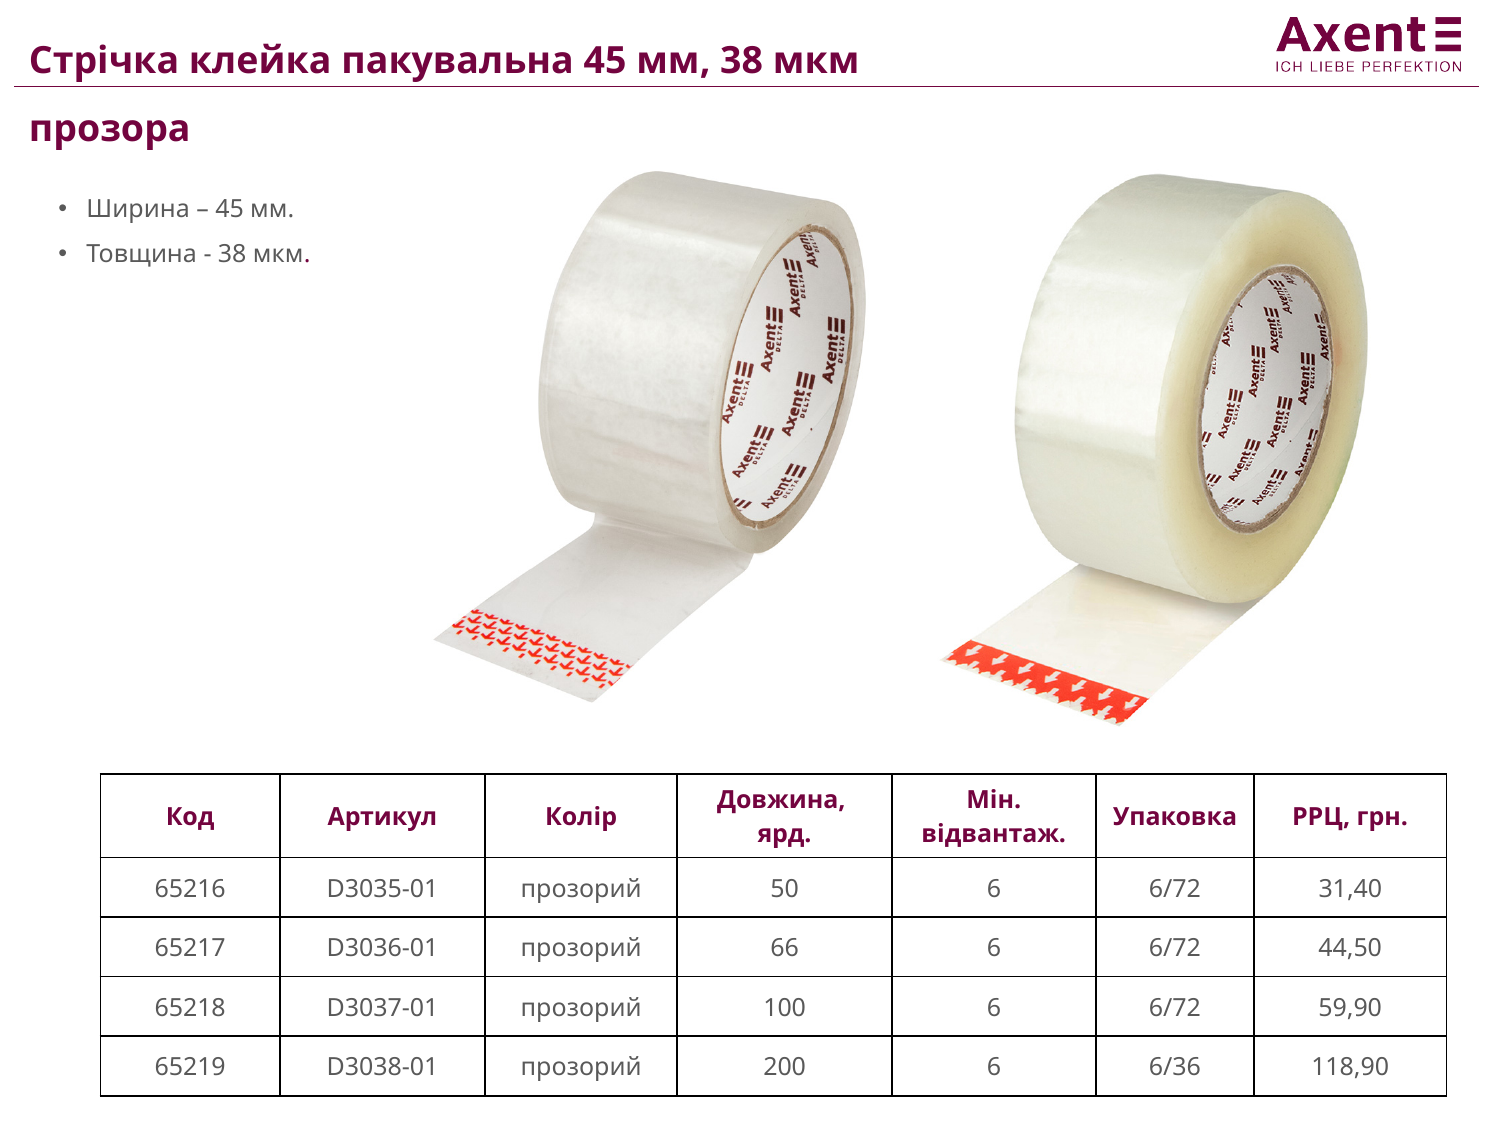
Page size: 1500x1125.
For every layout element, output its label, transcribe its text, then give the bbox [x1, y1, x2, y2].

table_cell 65219 [101, 1037, 279, 1095]
table_cell 31,40 [1255, 858, 1446, 916]
table_cell прозорий [486, 1037, 676, 1095]
table_cell 6 [893, 918, 1095, 976]
table_cell 6/72 [1097, 977, 1253, 1035]
table_cell 6 [893, 977, 1095, 1035]
table_header Артикул [281, 775, 484, 857]
text_box Стрічка клейка пакувальна 45 мм, 38 мкм прозора [14, 87, 1030, 156]
picture [1276, 17, 1461, 73]
table_cell прозорий [486, 858, 676, 916]
table_cell 65217 [101, 918, 279, 976]
table_cell 6/36 [1097, 1037, 1253, 1095]
table_cell 50 [678, 858, 891, 916]
text_box Ширина – 45 мм. Товщина - 38 мкм. [43, 170, 546, 276]
table_cell 44,50 [1255, 918, 1446, 976]
table_cell 6/72 [1097, 858, 1253, 916]
picture [383, 156, 1447, 744]
table_cell 118,90 [1255, 1037, 1446, 1095]
table_cell D3038-01 [281, 1037, 484, 1095]
table_cell 100 [678, 977, 891, 1035]
table_header Код [101, 775, 279, 857]
table_cell D3036-01 [281, 918, 484, 976]
table_cell D3035-01 [281, 858, 484, 916]
table_cell 6 [893, 858, 1095, 916]
text_box Стрічка клейка пакувальна 45 мм, 38 мкм прозора [14, 6, 1030, 86]
table_cell 200 [678, 1037, 891, 1095]
table_cell 6 [893, 1037, 1095, 1095]
table_header Мін. відвантаж. [893, 775, 1095, 857]
table_header Довжина, ярд. [678, 775, 891, 857]
table_header Колір [486, 775, 676, 857]
table_cell прозорий [486, 977, 676, 1035]
table_cell прозорий [486, 918, 676, 976]
table_cell 59,90 [1255, 977, 1446, 1035]
table_cell D3037-01 [281, 977, 484, 1035]
table_cell 65216 [101, 858, 279, 916]
table_header Упаковка [1097, 775, 1253, 857]
table_header РРЦ, грн. [1255, 775, 1446, 857]
table_cell 65218 [101, 977, 279, 1035]
table_cell 66 [678, 918, 891, 976]
table_cell 6/72 [1097, 918, 1253, 976]
